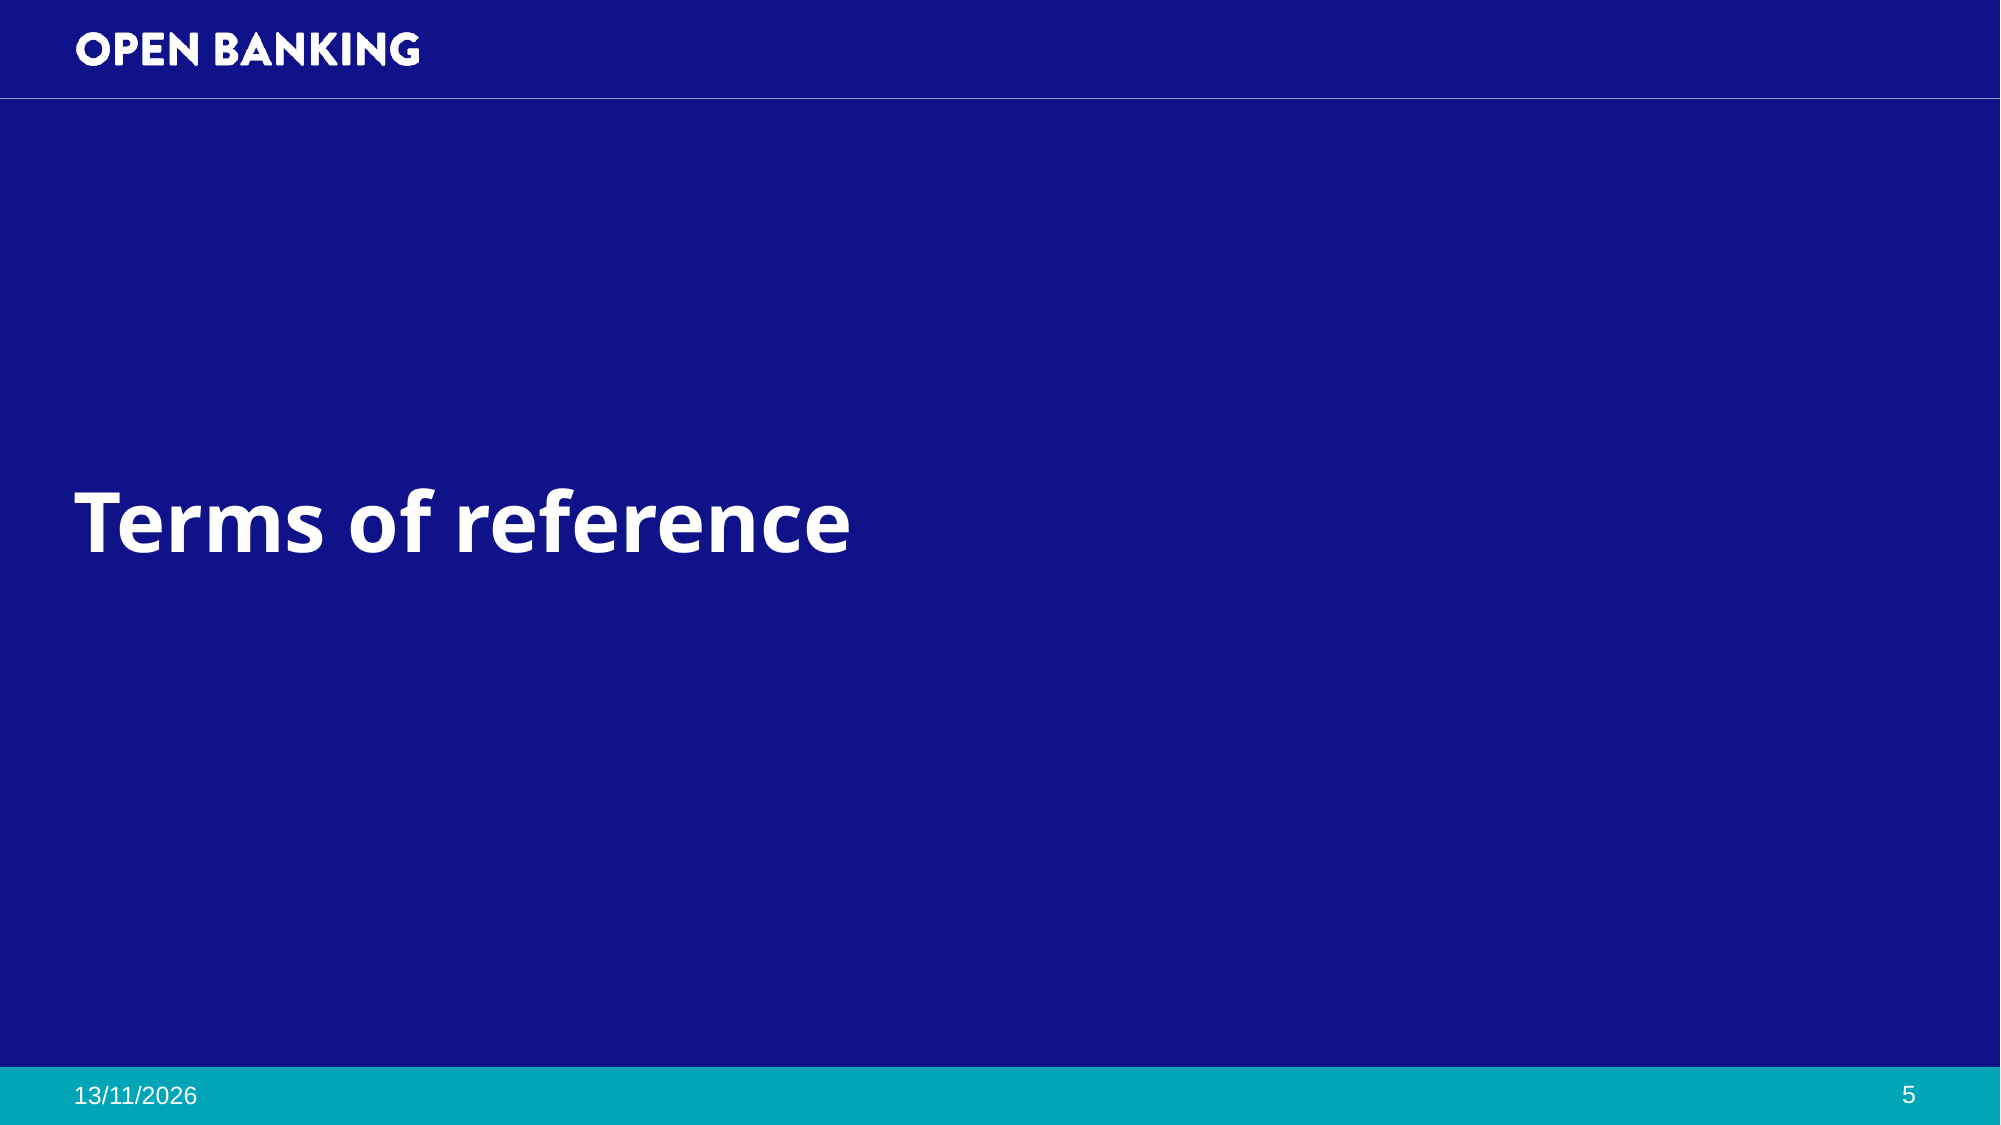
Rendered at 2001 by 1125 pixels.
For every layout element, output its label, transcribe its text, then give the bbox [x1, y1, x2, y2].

title Terms of reference [59, 105, 1750, 576]
slide_number 5 [1412, 1064, 1932, 1124]
picture [43, 0, 452, 99]
footer [662, 1064, 1338, 1124]
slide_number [59, 1065, 509, 1125]
